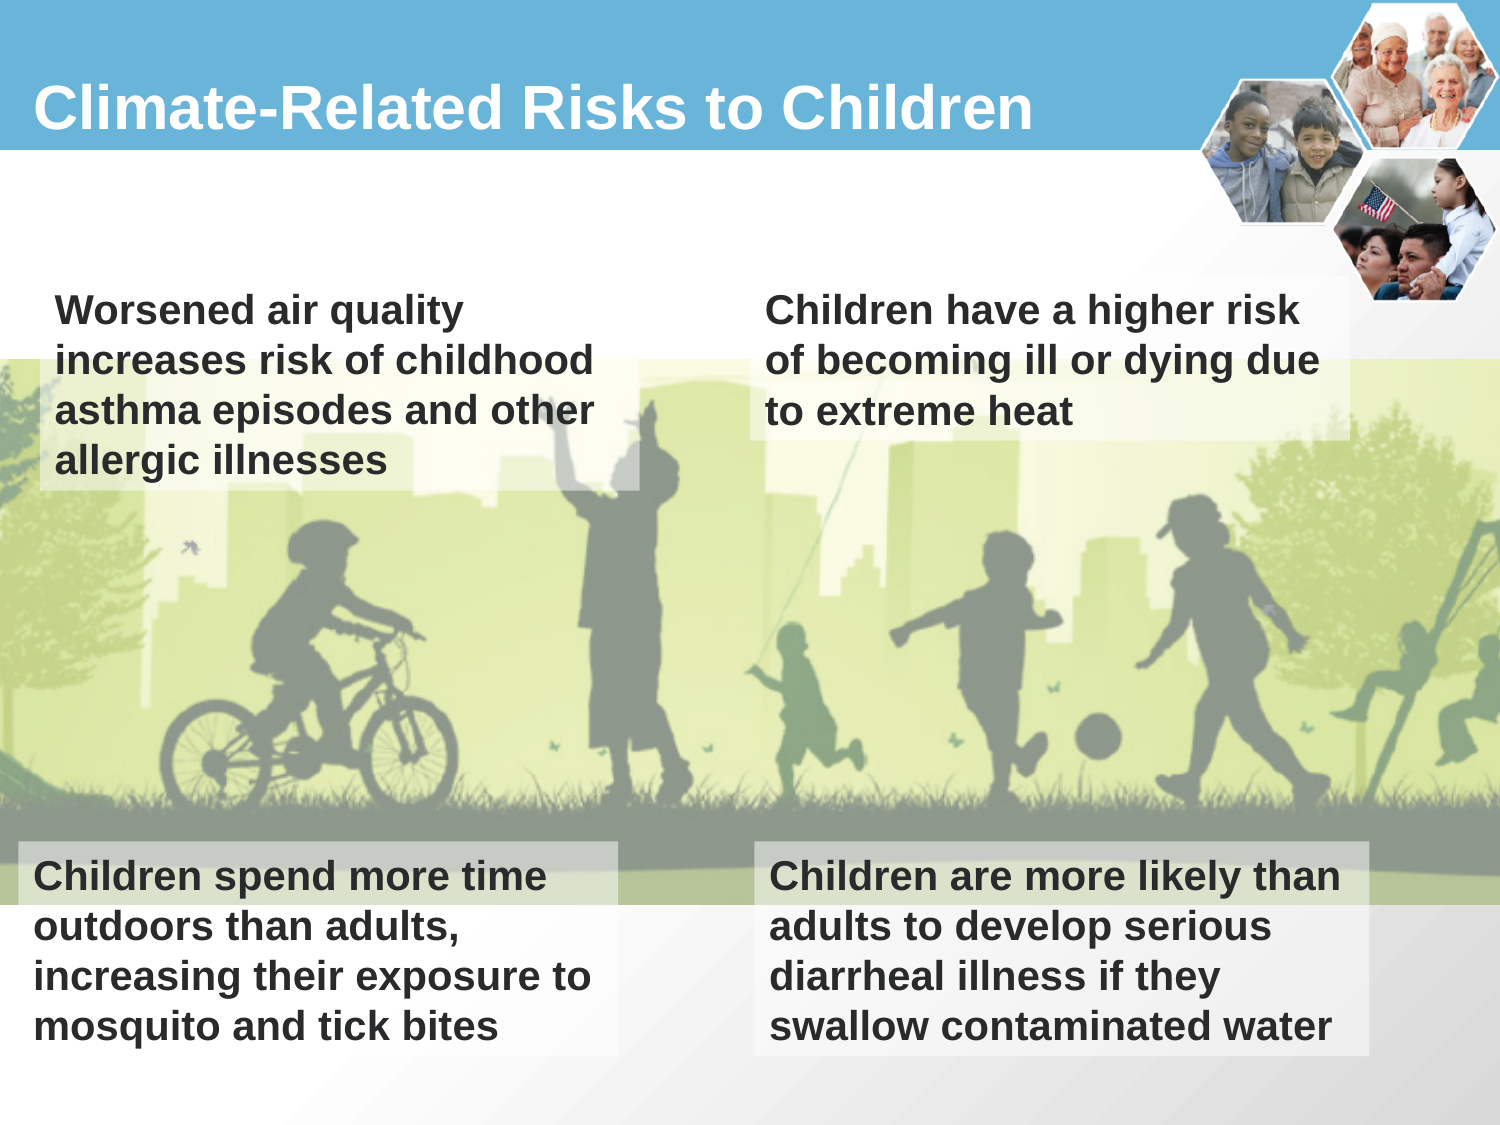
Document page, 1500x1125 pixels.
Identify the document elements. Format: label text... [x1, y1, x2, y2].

text_box Worsened air quality increases risk of childhood asthma episodes and other allergic illnesses [39, 275, 640, 357]
title Climate-Related Risks to Children [18, 0, 1425, 150]
text_box Children spend more time outdoors than adults, increasing their exposure to mosquito and tick bites [18, 914, 619, 1057]
picture [1173, 2, 1500, 303]
text_box Children have a higher risk of becoming ill or dying due to extreme heat [749, 275, 1350, 357]
picture [0, 358, 1500, 905]
text_box Children are more likely than adults to develop serious diarrheal illness if they swallow contaminated water [754, 914, 1370, 1057]
